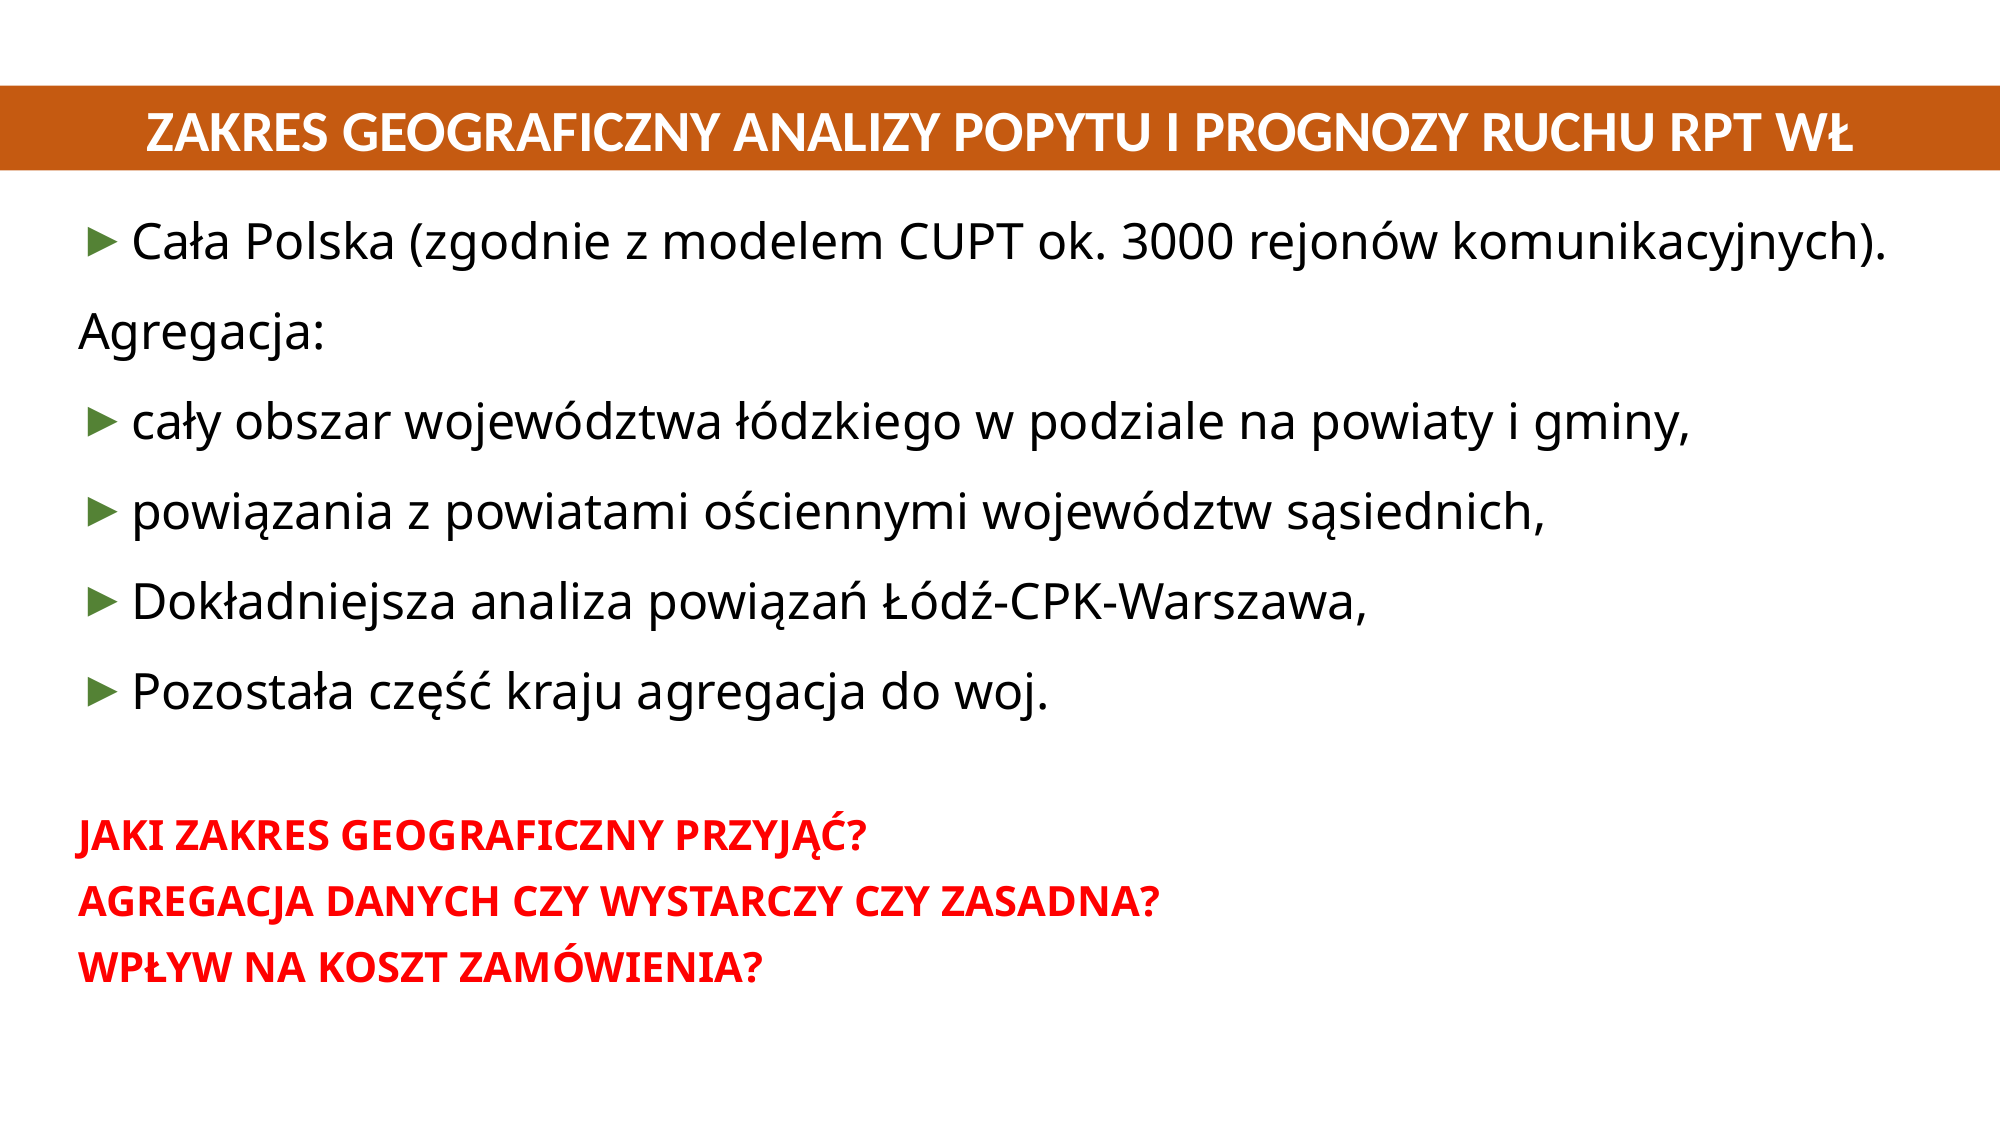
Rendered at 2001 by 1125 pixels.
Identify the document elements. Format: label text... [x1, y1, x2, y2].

text_box ZAKRES GEOGRAFICZNY ANALIZY POPYTU I PROGNOZY RUCHU RPT WŁ [0, 85, 2000, 171]
text_box Cała Polska (zgodnie z modelem CUPT ok. 3000 rejonów komunikacyjnych). Agregacja: cały obszar województwa łódzkiego w podziale na powiaty i gminy, powiązania z powiatami ościennymi województw sąsiednich, Dokładniejsza analiza powiązań Łódź-CPK-Warszawa, Pozostała część kraju agregacja do woj. JAKI ZAKRES GEOGRAFICZNY PRZYJĄĆ? AGREGACJA DANYCH CZY WYSTARCZY CZY ZASADNA? WPŁYW NA KOSZT ZAMÓWIENIA? [63, 171, 1937, 594]
